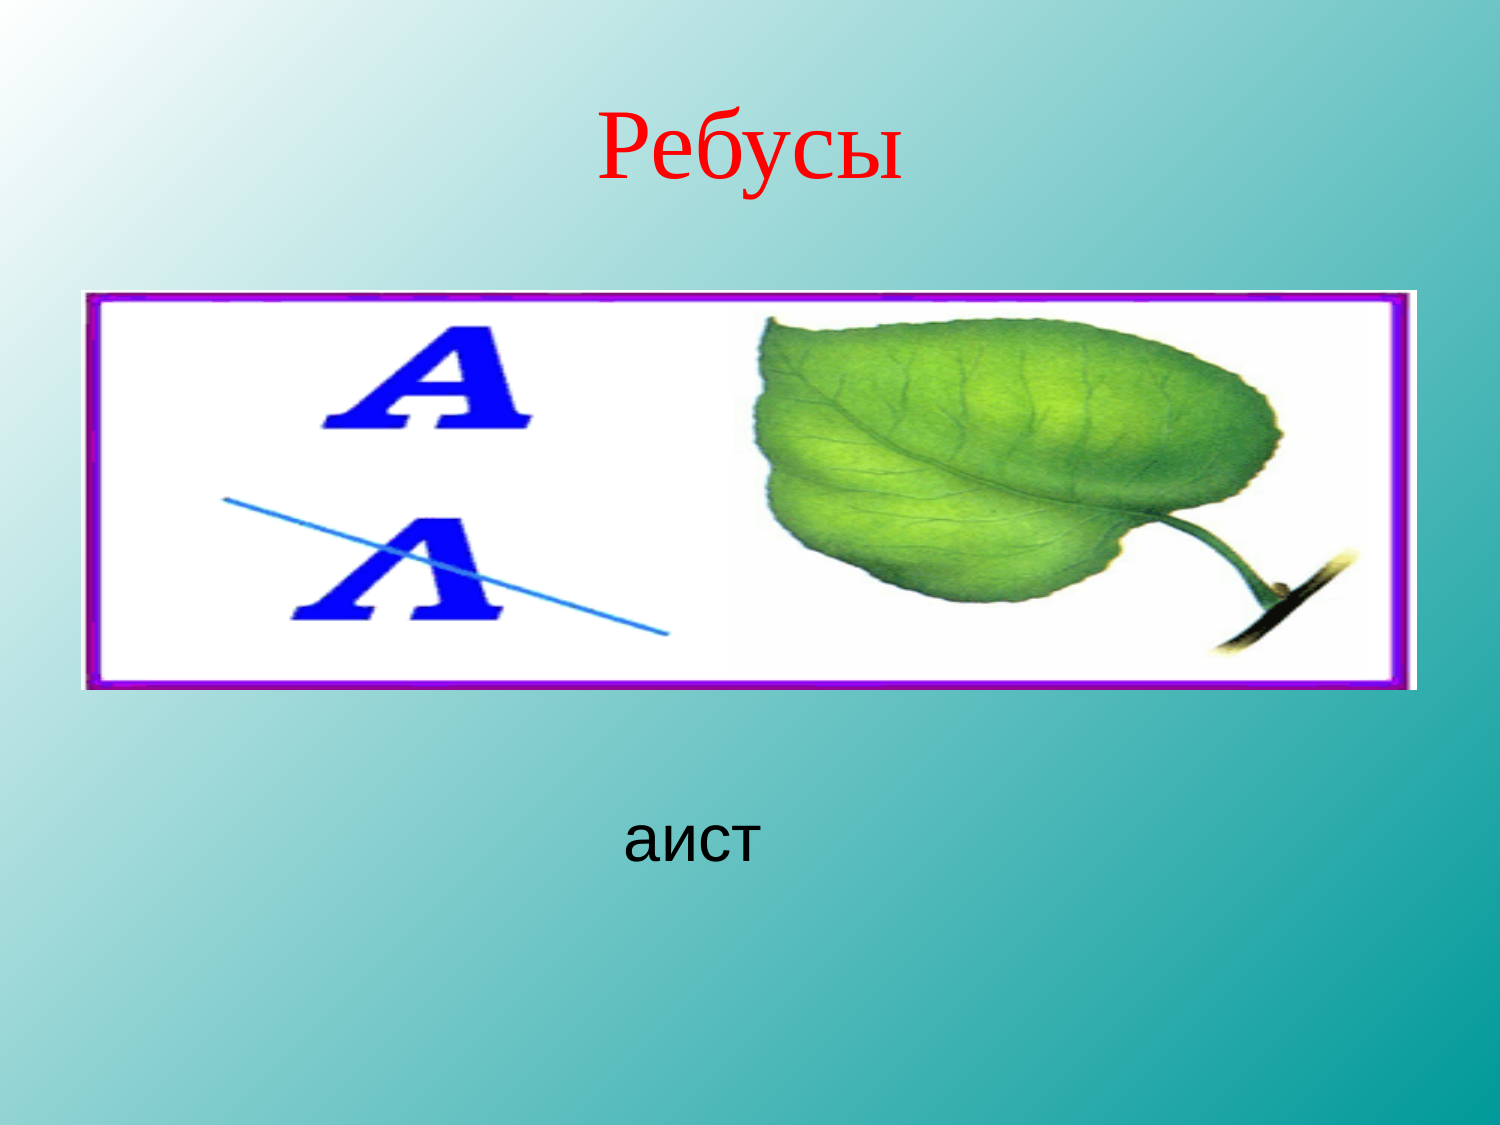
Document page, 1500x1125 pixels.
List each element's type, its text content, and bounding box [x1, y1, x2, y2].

picture [81, 290, 1417, 690]
text_box аист [609, 786, 778, 882]
title Ребусы [74, 44, 1426, 233]
